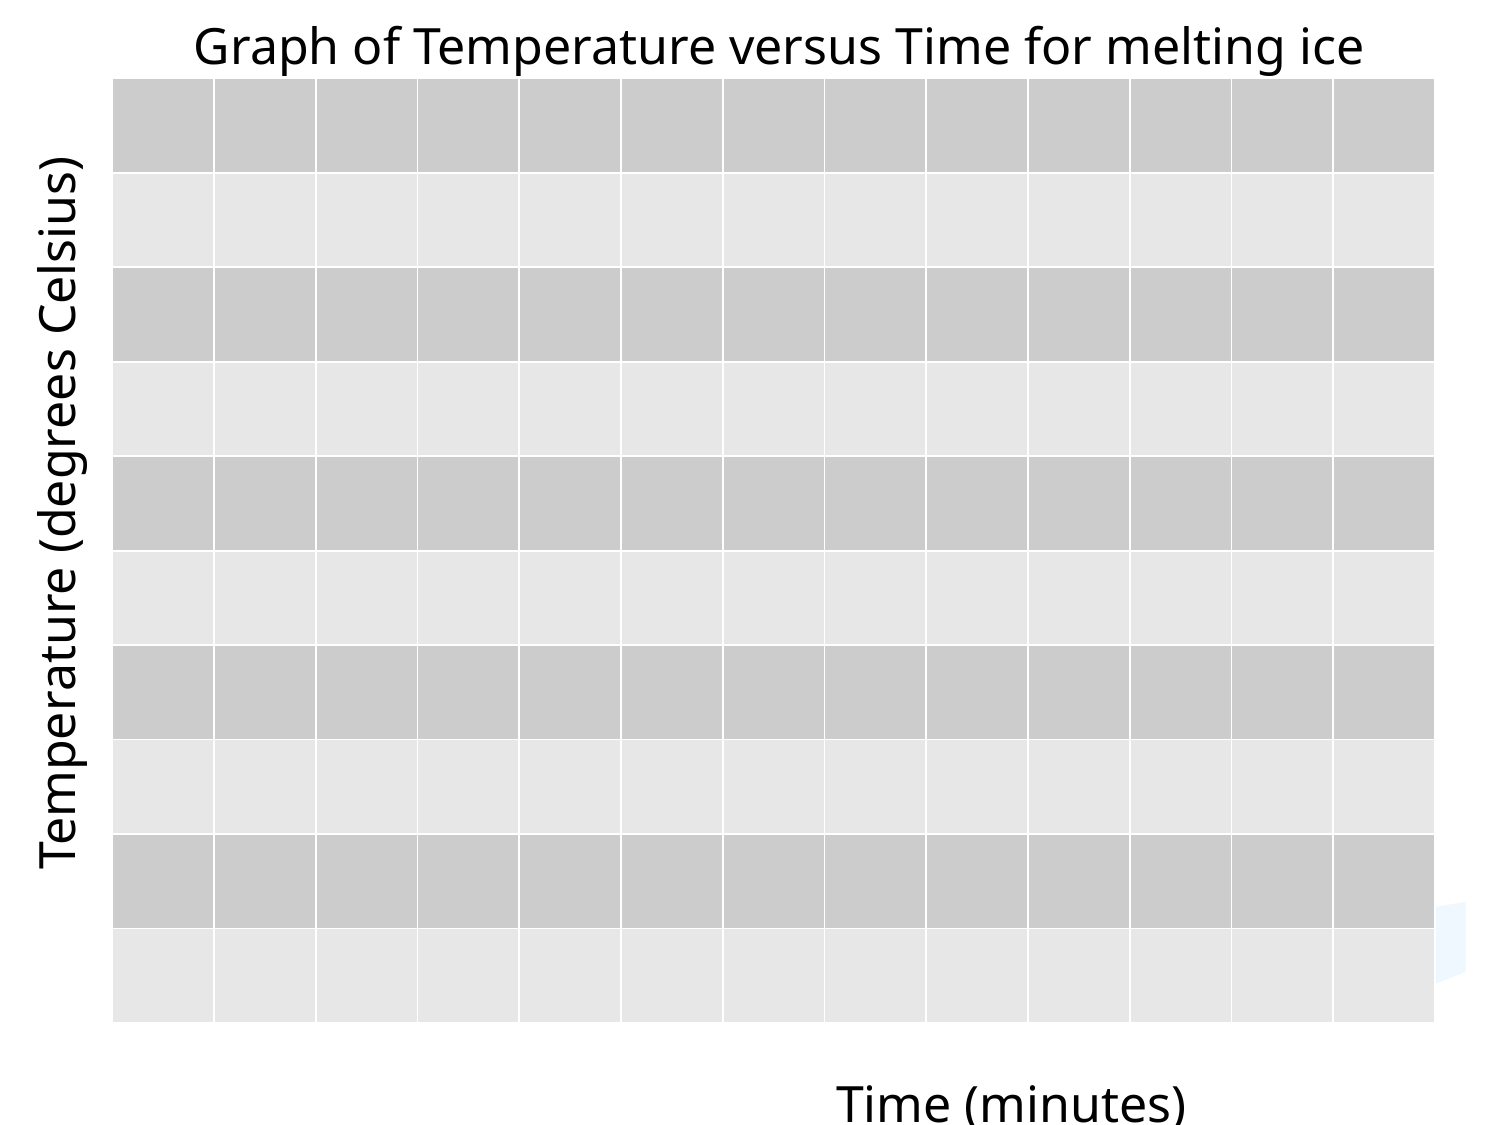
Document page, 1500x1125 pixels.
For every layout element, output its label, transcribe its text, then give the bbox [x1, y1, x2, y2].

table_cell [1029, 740, 1129, 833]
table_cell [418, 363, 518, 455]
table_header [317, 82, 417, 172]
table_cell [825, 929, 925, 1022]
table_header [1029, 82, 1129, 172]
table_cell [1029, 363, 1129, 455]
table_cell [317, 174, 417, 266]
table_header [113, 82, 213, 172]
table_cell [724, 929, 824, 1022]
table_cell [113, 835, 213, 928]
table_cell [1232, 835, 1332, 928]
table_cell [1029, 646, 1129, 739]
table_cell [113, 363, 213, 455]
table_cell [825, 646, 925, 739]
table_cell [418, 646, 518, 739]
table_cell [1131, 363, 1231, 455]
table_header [520, 82, 620, 172]
table_cell [113, 929, 213, 1022]
table_header [1334, 82, 1434, 172]
table_cell [622, 457, 722, 550]
text_box Graph of Temperature versus Time for melting ice [93, 7, 1471, 82]
table_cell [927, 268, 1027, 361]
table_cell [520, 457, 620, 550]
table_cell [317, 835, 417, 928]
table_cell [520, 268, 620, 361]
table_cell [622, 646, 722, 739]
table_cell [215, 457, 315, 550]
table_cell [1334, 740, 1434, 833]
table_cell [215, 646, 315, 739]
table_cell [1131, 552, 1231, 644]
table_cell [1029, 457, 1129, 550]
table_cell [113, 268, 213, 361]
table_cell [418, 268, 518, 361]
table_header [825, 82, 925, 172]
table_cell [1334, 646, 1434, 739]
table_cell [622, 363, 722, 455]
table_cell [927, 740, 1027, 833]
table_cell [1232, 174, 1332, 266]
table_cell [724, 174, 824, 266]
table_cell [825, 174, 925, 266]
table_cell [1029, 174, 1129, 266]
table_cell [215, 835, 315, 928]
table_header [622, 82, 722, 172]
table_cell [520, 174, 620, 266]
table_cell [927, 929, 1027, 1022]
table_cell [724, 268, 824, 361]
table_cell [825, 363, 925, 455]
table_cell [317, 457, 417, 550]
table_cell [520, 363, 620, 455]
table_cell [1029, 268, 1129, 361]
table_cell [927, 552, 1027, 644]
table_cell [1131, 646, 1231, 739]
table_cell [520, 929, 620, 1022]
table_cell [1029, 835, 1129, 928]
table_cell [215, 929, 315, 1022]
table_cell [317, 929, 417, 1022]
table_cell [215, 552, 315, 644]
table_cell [520, 646, 620, 739]
text_box Time (minutes) [706, 1065, 1317, 1125]
table_cell [724, 740, 824, 833]
table_cell [1131, 929, 1231, 1022]
table_cell [1131, 268, 1231, 361]
table_cell [317, 268, 417, 361]
table_cell [927, 174, 1027, 266]
table_cell [215, 174, 315, 266]
text_box Temperature (degrees Celsius) [17, 0, 93, 1125]
table_cell [418, 174, 518, 266]
table_cell [1334, 363, 1434, 455]
table_cell [418, 552, 518, 644]
table_cell [1232, 929, 1332, 1022]
table_cell [1029, 552, 1129, 644]
table_cell [1334, 268, 1434, 361]
table_cell [1131, 740, 1231, 833]
table_cell [1334, 457, 1434, 550]
table_cell [418, 929, 518, 1022]
table_cell [825, 740, 925, 833]
table_cell [1232, 457, 1332, 550]
table_cell [724, 646, 824, 739]
table_cell [215, 268, 315, 361]
table_cell [825, 835, 925, 928]
table_cell [825, 457, 925, 550]
table_cell [724, 835, 824, 928]
table_cell [520, 552, 620, 644]
table_cell [1232, 268, 1332, 361]
table_cell [418, 457, 518, 550]
table_header [1131, 82, 1231, 172]
table_cell [1131, 835, 1231, 928]
table_cell [1334, 929, 1434, 1022]
table_cell [622, 174, 722, 266]
table_cell [113, 457, 213, 550]
table_header [1232, 82, 1332, 172]
table_cell [724, 363, 824, 455]
table_cell [113, 552, 213, 644]
table_cell [622, 268, 722, 361]
table_cell [520, 740, 620, 833]
table_cell [317, 363, 417, 455]
table_cell [622, 835, 722, 928]
table_cell [317, 740, 417, 833]
table_header [215, 82, 315, 172]
table_cell [113, 740, 213, 833]
table_cell [1334, 835, 1434, 928]
table_cell [1029, 929, 1129, 1022]
table_cell [520, 835, 620, 928]
table_cell [1232, 552, 1332, 644]
table_cell [622, 740, 722, 833]
table_cell [825, 552, 925, 644]
table_cell [825, 268, 925, 361]
table_cell [1131, 457, 1231, 550]
table_cell [1334, 552, 1434, 644]
table_cell [927, 363, 1027, 455]
table_cell [317, 552, 417, 644]
table_cell [927, 457, 1027, 550]
table_cell [1334, 174, 1434, 266]
table_cell [1232, 740, 1332, 833]
table_header [418, 82, 518, 172]
table_cell [113, 646, 213, 739]
table_cell [622, 929, 722, 1022]
table_cell [724, 552, 824, 644]
table_cell [215, 363, 315, 455]
table_cell [1232, 646, 1332, 739]
table_cell [113, 174, 213, 266]
table_cell [1232, 363, 1332, 455]
table_cell [215, 740, 315, 833]
table_cell [927, 835, 1027, 928]
table_cell [418, 835, 518, 928]
table_cell [418, 740, 518, 833]
table_cell [622, 552, 722, 644]
table_cell [317, 646, 417, 739]
table_cell [927, 646, 1027, 739]
table_cell [1131, 174, 1231, 266]
table_header [724, 82, 824, 172]
table_header [927, 82, 1027, 172]
table_cell [724, 457, 824, 550]
